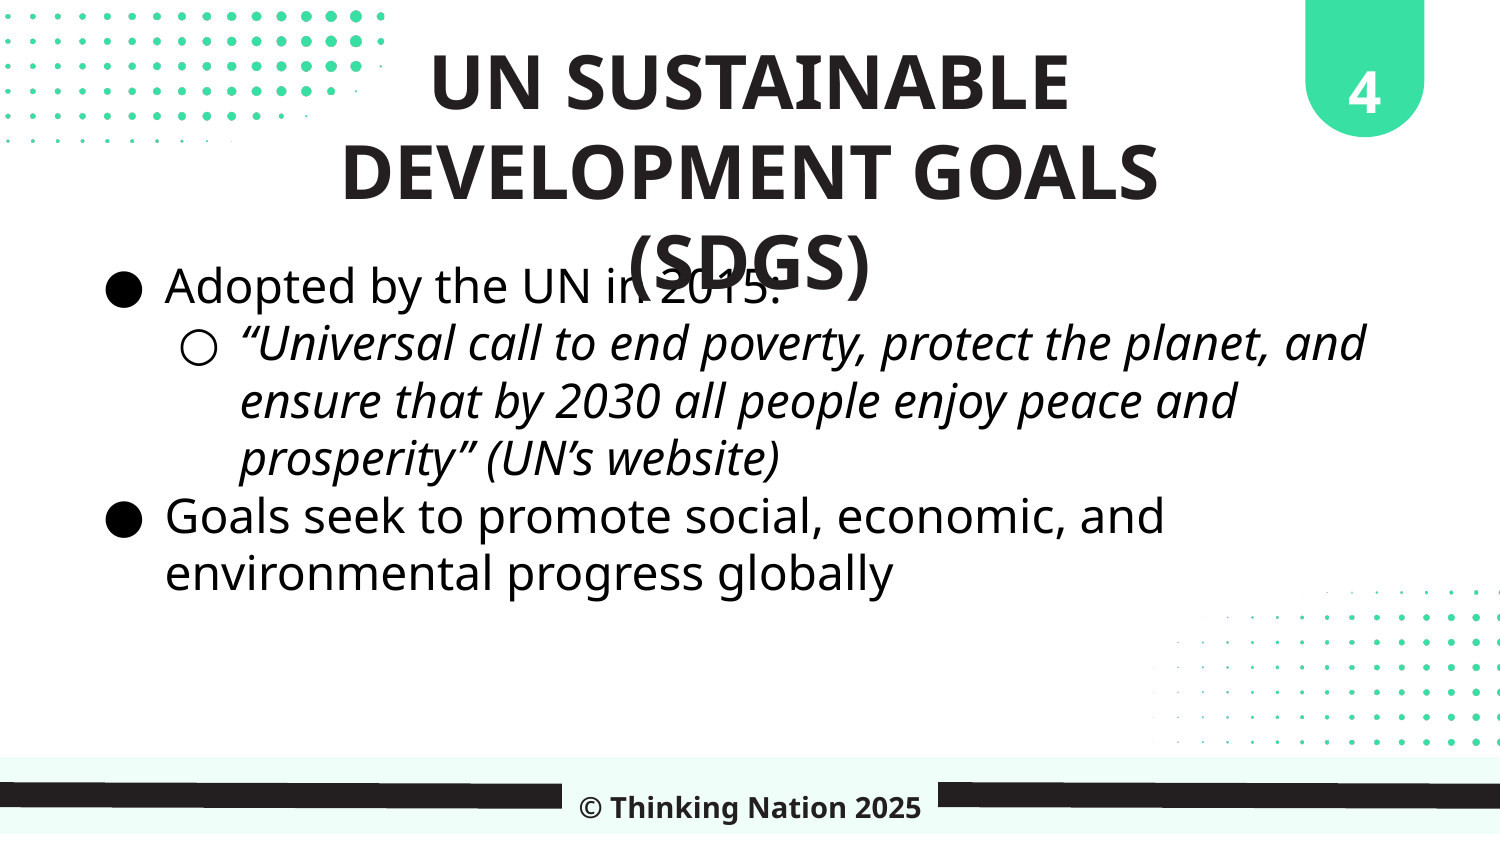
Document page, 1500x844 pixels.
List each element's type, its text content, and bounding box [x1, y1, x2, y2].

text_box [0, 0, 385, 144]
text_box UN SUSTAINABLE DEVELOPMENT GOALS (SDGS) [209, 34, 1291, 305]
text_box Adopted by the UN in 2015: “Universal call to end poverty, protect the planet, and ensure that by 2030 all people enjoy peace and prosperity” (UN’s website) Goals seek to promote social, economic, and environmental progress globally [89, 255, 1391, 601]
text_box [0, 756, 1500, 835]
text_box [1300, 0, 1430, 138]
text_box [1128, 590, 1500, 755]
